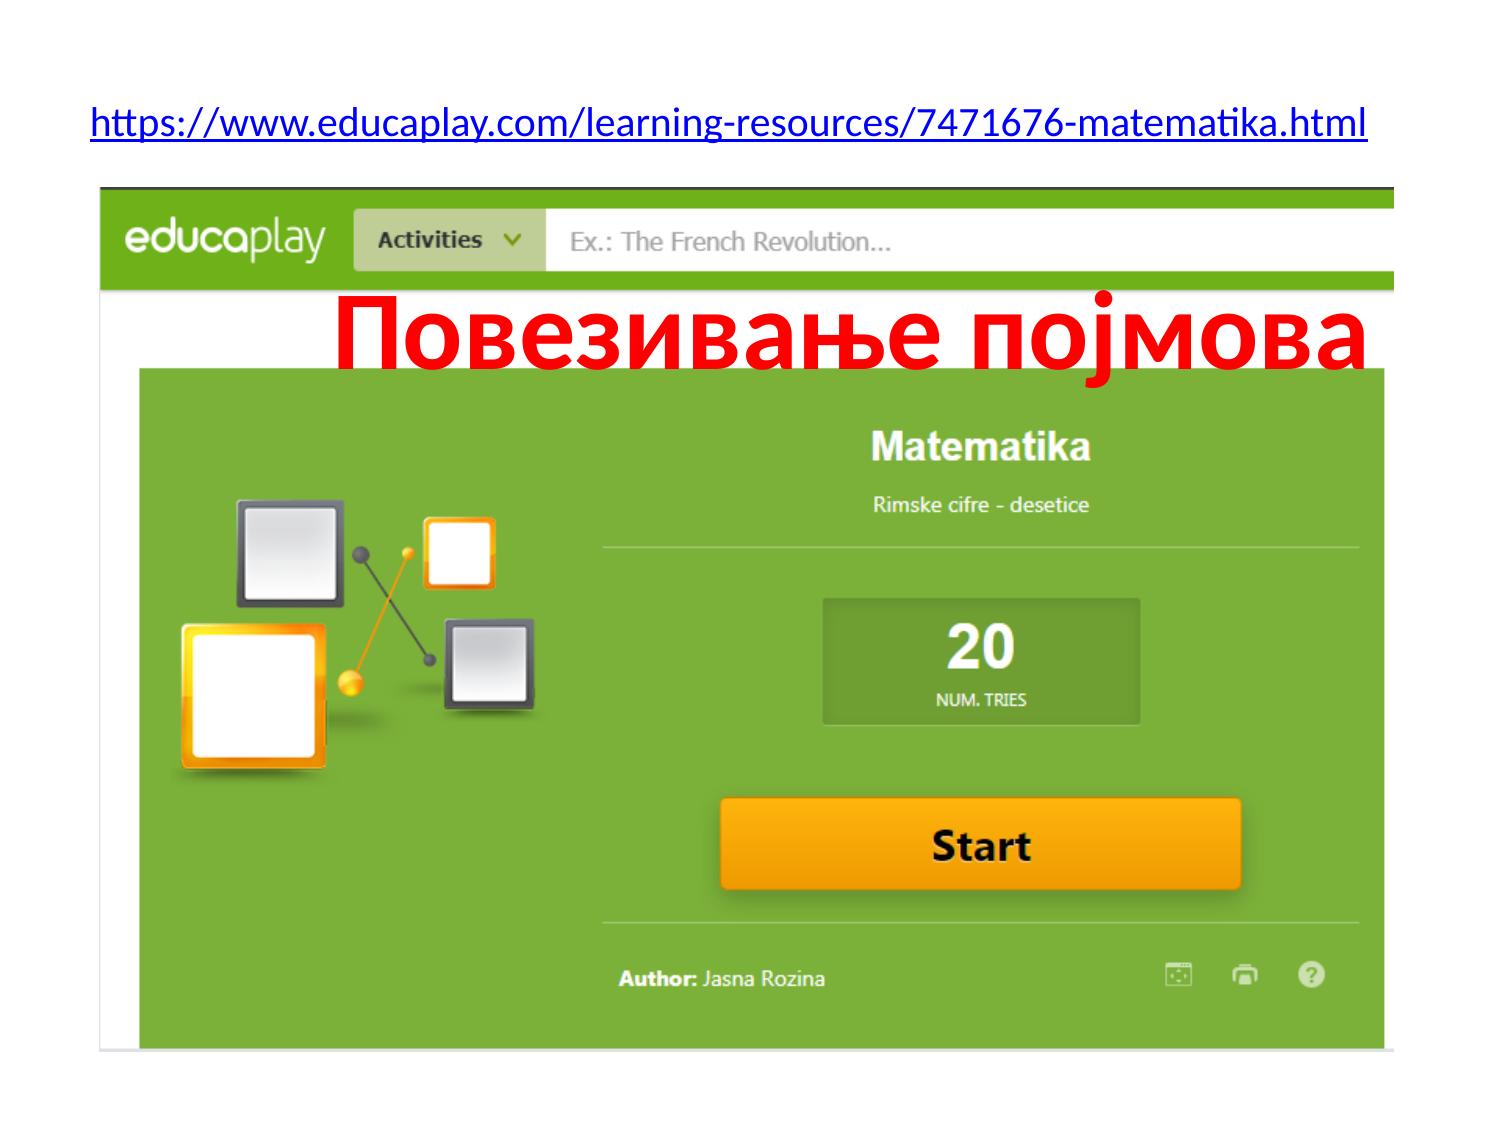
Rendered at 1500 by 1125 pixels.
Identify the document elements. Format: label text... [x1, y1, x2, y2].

text_box https://www.educaplay.com/learning-resources/7471676-matematika.html [74, 87, 1413, 198]
picture [99, 187, 1395, 1052]
